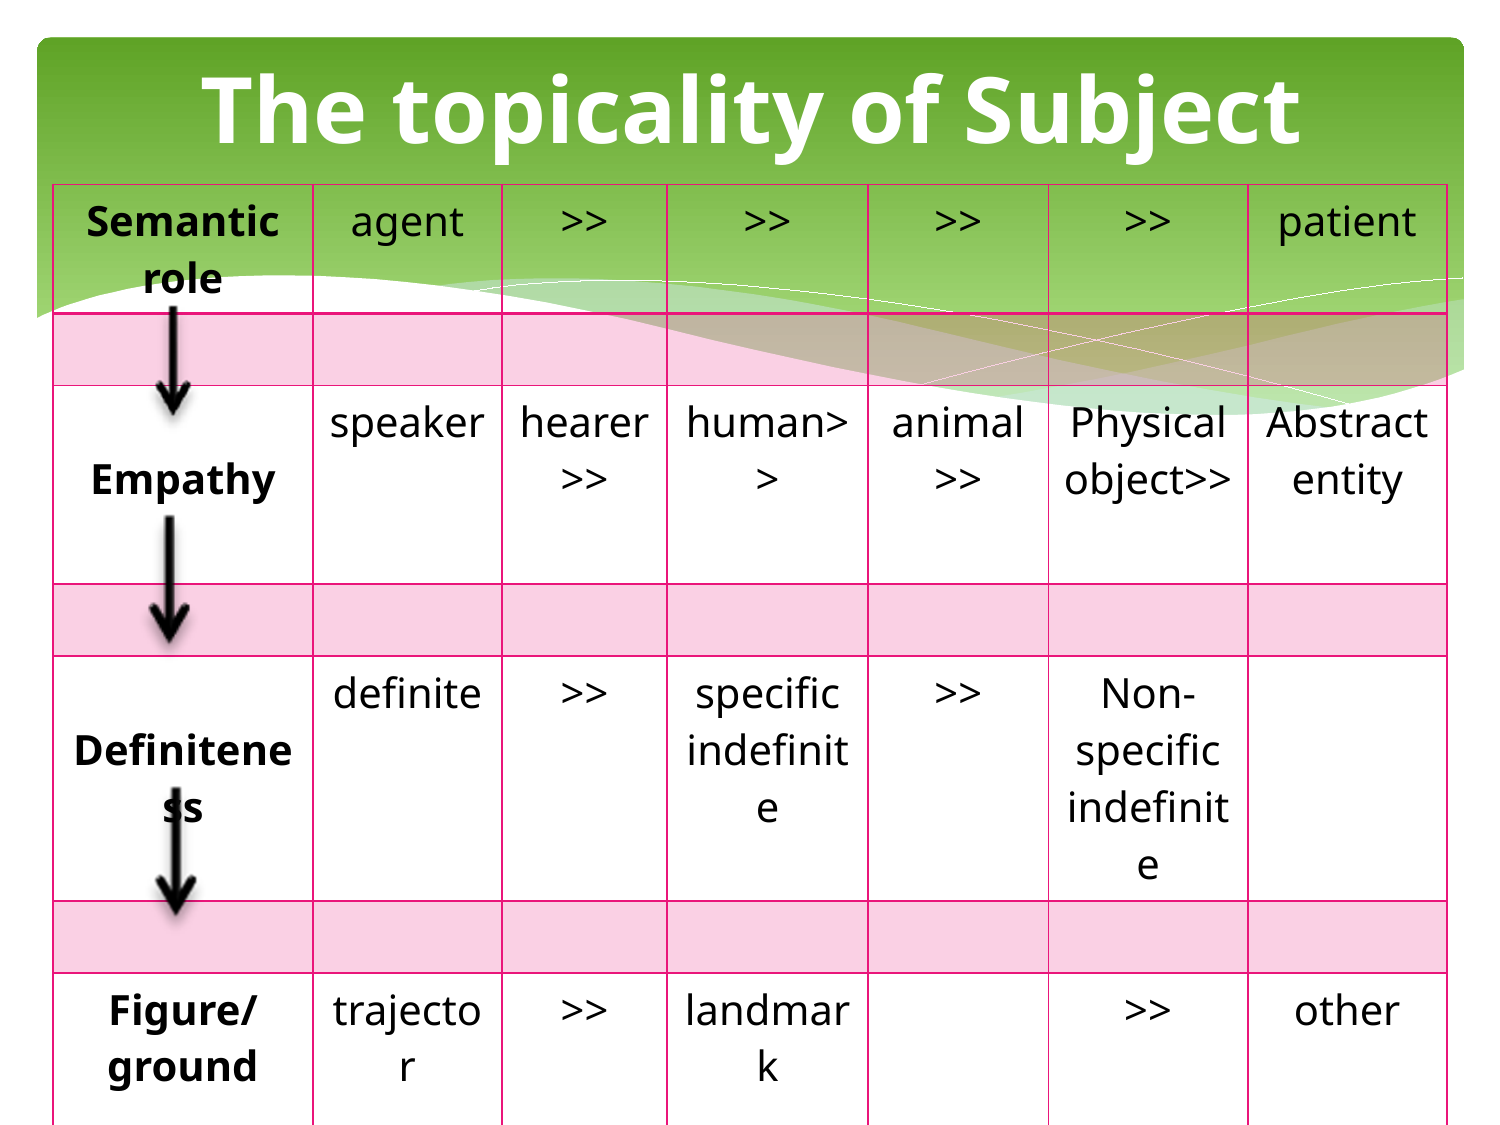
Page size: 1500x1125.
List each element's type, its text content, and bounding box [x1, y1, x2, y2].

table_cell landmark [668, 974, 867, 1125]
table_header agent [314, 185, 501, 312]
table_header Semantic role [54, 185, 312, 312]
table_cell Definiteness [54, 657, 312, 900]
table_cell [869, 902, 1048, 972]
table_cell [231, 315, 312, 385]
table_cell [668, 585, 867, 655]
table_cell specific indefinite [668, 657, 867, 900]
table_cell [1249, 657, 1446, 900]
table_cell [314, 585, 501, 655]
table_cell Figure/ ground [54, 974, 312, 1125]
table_cell [314, 902, 501, 972]
table_cell human>> [668, 386, 867, 583]
table_cell animal>> [869, 386, 1048, 583]
table_cell [1249, 902, 1446, 972]
table_cell definite [314, 657, 501, 900]
table_cell >> [1049, 974, 1247, 1125]
table_cell [1049, 585, 1247, 655]
table_header >> [869, 185, 1048, 312]
table_cell [314, 315, 501, 385]
table_cell [242, 902, 312, 972]
table_cell Abstract entity [1249, 386, 1446, 583]
table_header patient [1249, 185, 1446, 312]
picture [117, 294, 225, 478]
table_cell [503, 902, 666, 972]
table_cell [1049, 315, 1247, 385]
table_cell Empathy [54, 386, 312, 583]
table_cell [236, 585, 312, 655]
table_cell [668, 315, 867, 385]
table_cell >> [503, 657, 666, 900]
title The topicality of Subject [76, 3, 1427, 184]
picture [106, 503, 231, 717]
table_cell [54, 585, 100, 655]
table_cell hearer>> [503, 386, 666, 583]
table_cell [1049, 902, 1247, 972]
picture [112, 774, 237, 988]
table_cell [1249, 585, 1446, 655]
table_cell >> [869, 657, 1048, 900]
table_cell [869, 974, 1048, 1125]
table_cell [54, 902, 106, 972]
table_cell speaker [314, 386, 501, 583]
table_cell [54, 315, 112, 385]
table_cell >> [503, 974, 666, 1125]
table_cell [869, 585, 1048, 655]
table_cell Non-specific indefinite [1049, 657, 1247, 900]
table_cell [503, 585, 666, 655]
table_cell trajector [314, 974, 501, 1125]
table_header >> [503, 185, 666, 312]
table_header >> [668, 185, 867, 312]
table_cell [1249, 315, 1446, 385]
table_cell other [1249, 974, 1446, 1125]
table_header >> [1049, 185, 1247, 312]
table_cell [668, 902, 867, 972]
table_cell [869, 315, 1048, 385]
table_cell [503, 315, 666, 385]
table_cell Physical object>> [1049, 386, 1247, 583]
